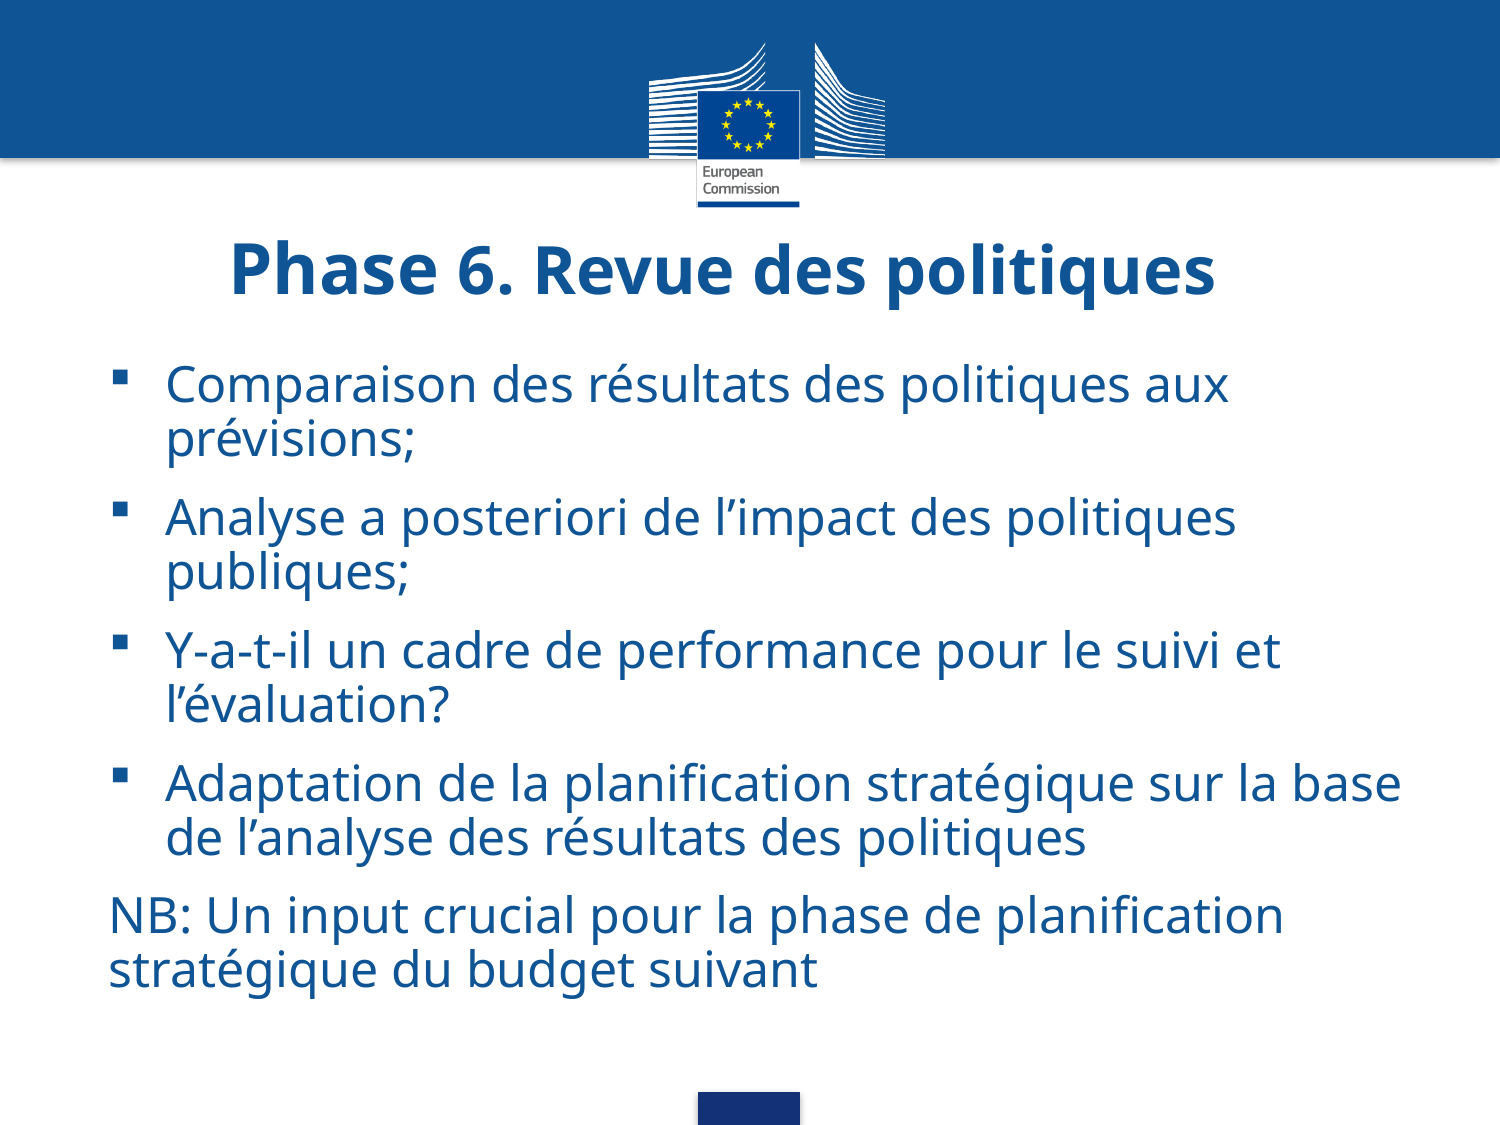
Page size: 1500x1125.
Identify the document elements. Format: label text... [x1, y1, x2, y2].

list Comparaison des résultats des politiques aux prévisions; Analyse a posteriori de l’impact des politiques publiques; Y-a-t-il un cadre de performance pour le suivi et l’évaluation? Adaptation de la planification stratégique sur la base de l’analyse des résultats des politiques NB: Un input crucial pour la phase de planification stratégique du budget suivant [93, 351, 1434, 1055]
picture [649, 42, 885, 208]
text_box Phase 6. Revue des politiques [194, 216, 1400, 317]
